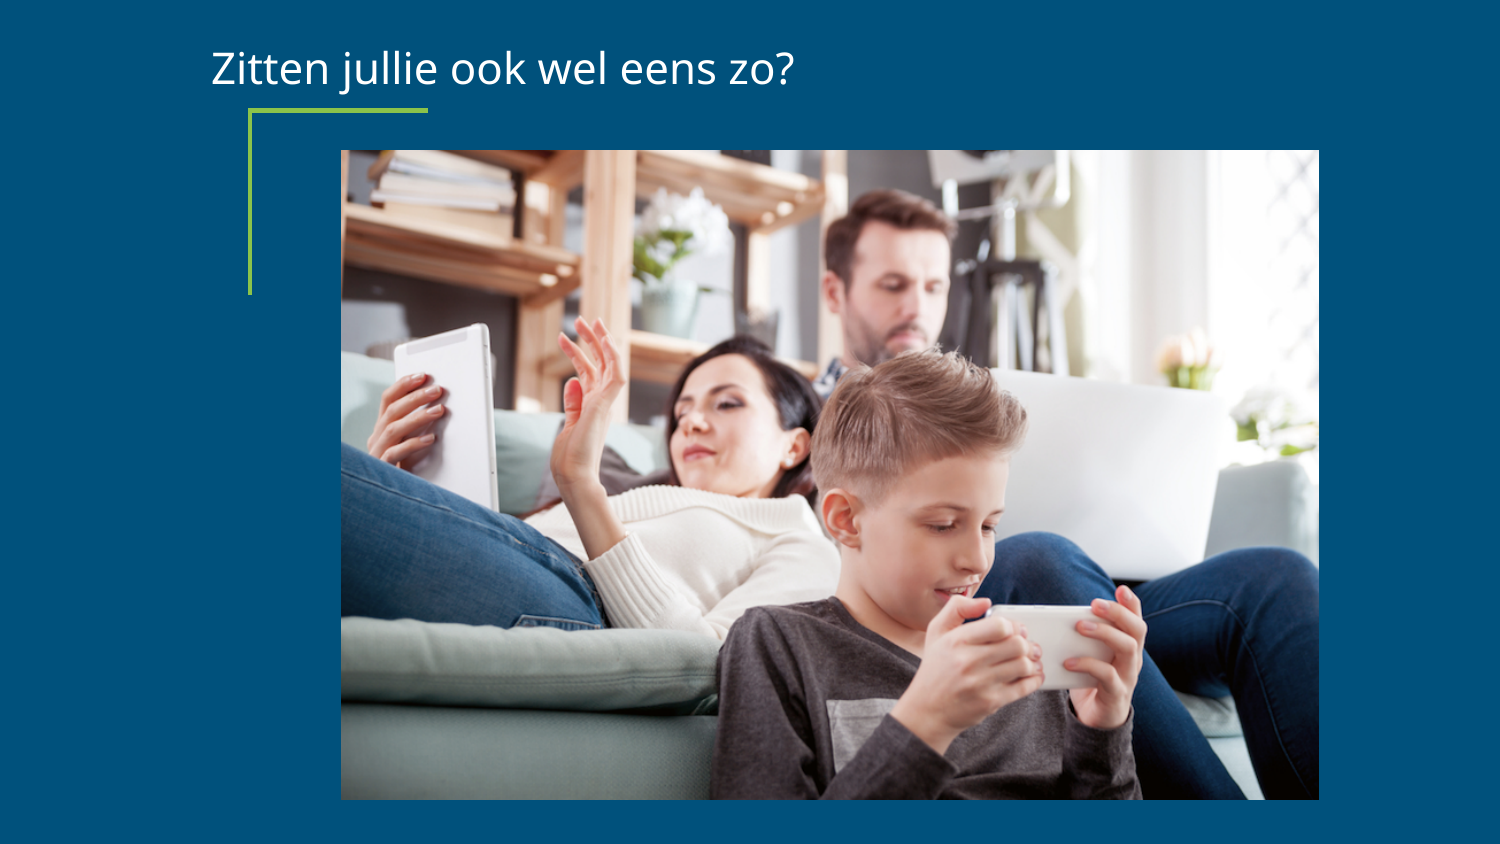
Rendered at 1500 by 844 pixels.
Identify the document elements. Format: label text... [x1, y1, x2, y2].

text_box Zitten jullie ook wel eens zo? [196, 25, 1222, 109]
picture [342, 151, 1318, 799]
